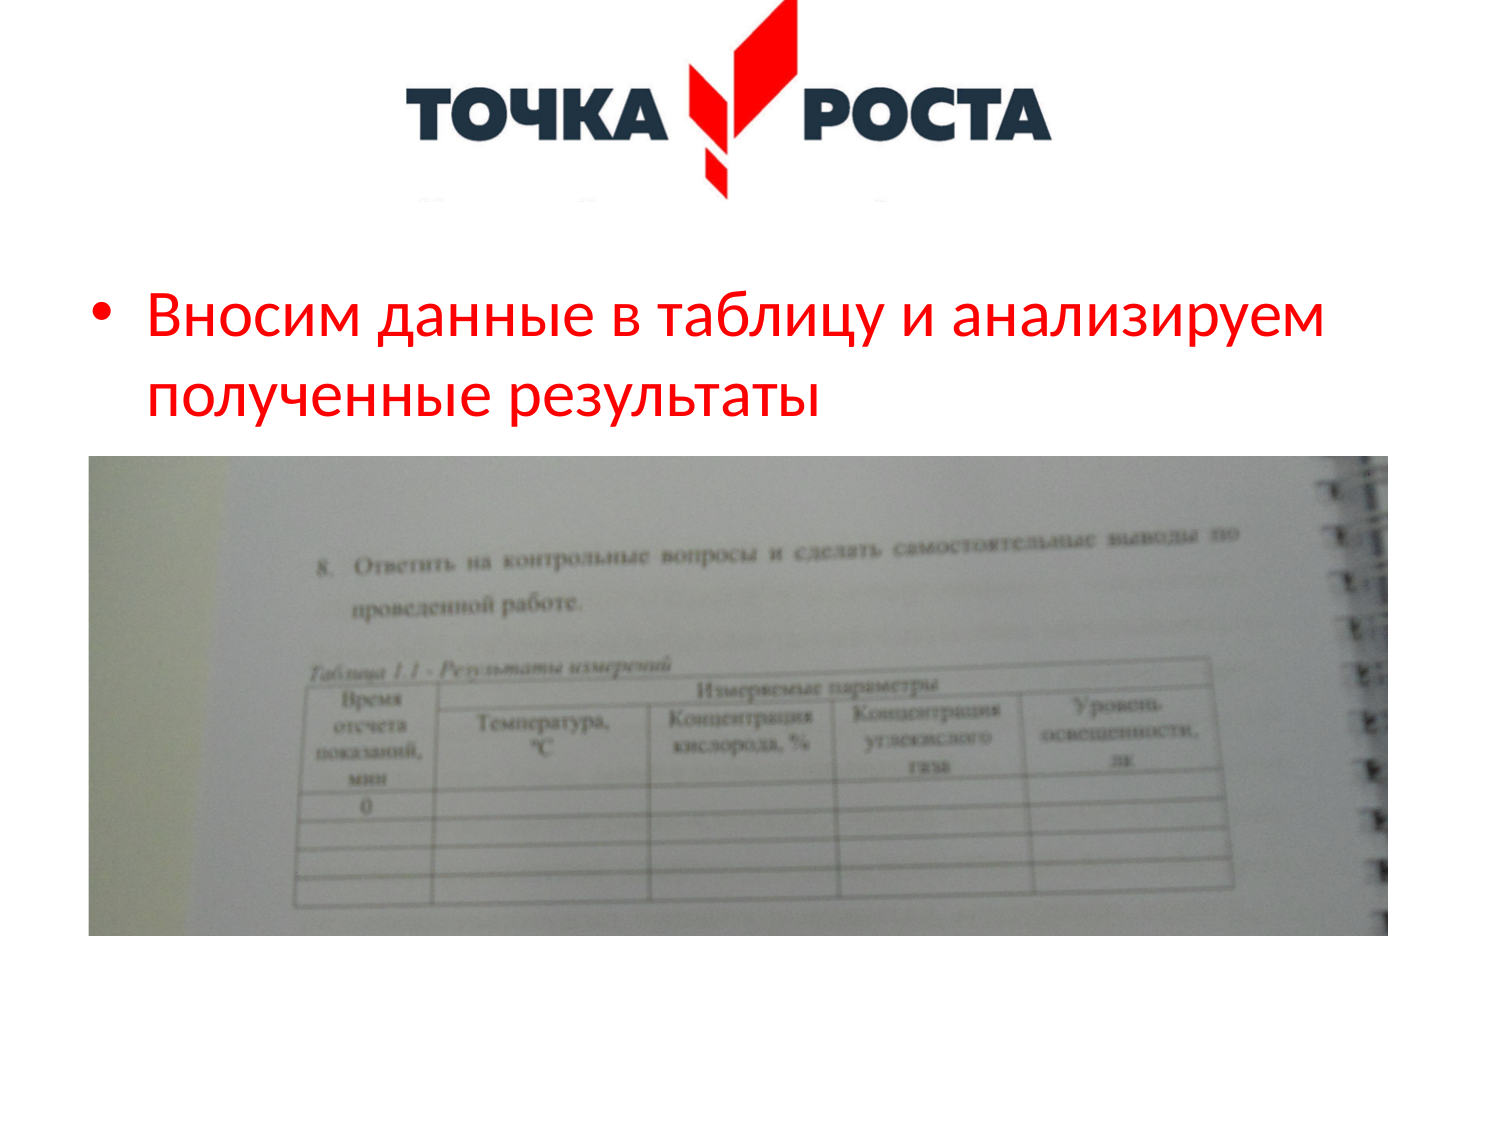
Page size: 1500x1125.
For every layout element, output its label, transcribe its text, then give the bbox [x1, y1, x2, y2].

picture [336, 0, 1115, 202]
list Вносим данные в таблицу и анализируем полученные результаты [75, 262, 1425, 1005]
picture [88, 456, 1389, 937]
